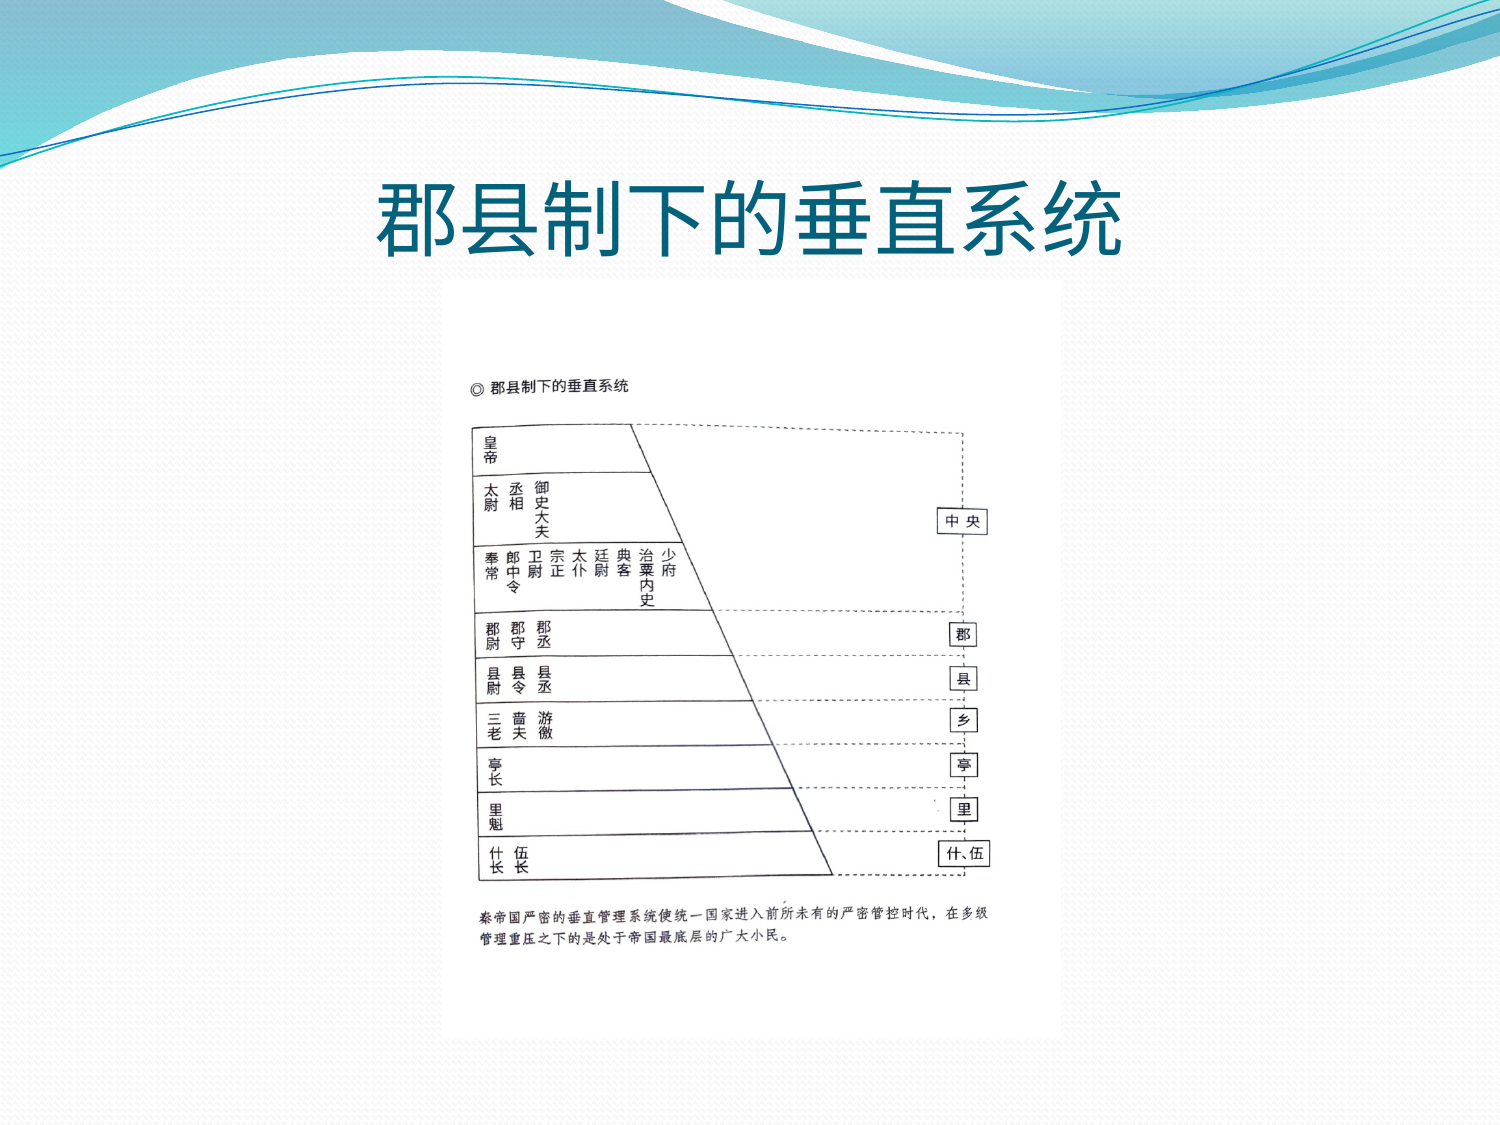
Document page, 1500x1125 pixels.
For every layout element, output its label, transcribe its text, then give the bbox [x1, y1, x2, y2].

title 郡县制下的垂直系统 [75, 115, 1425, 268]
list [442, 278, 1061, 1038]
